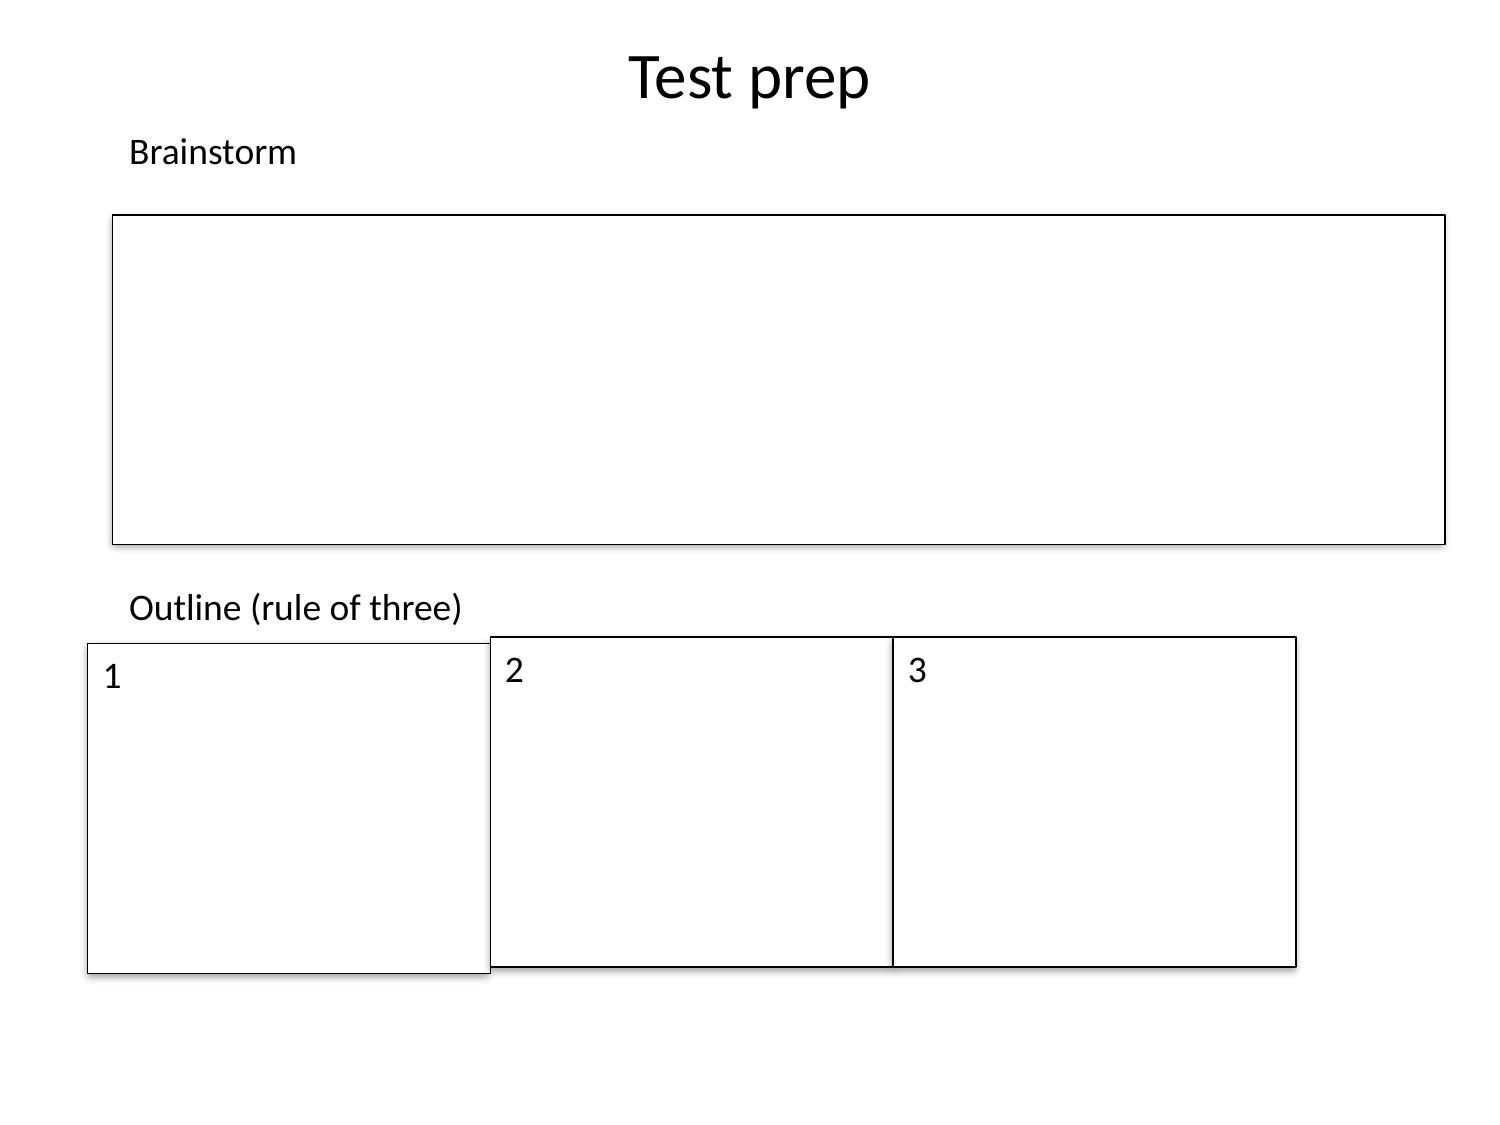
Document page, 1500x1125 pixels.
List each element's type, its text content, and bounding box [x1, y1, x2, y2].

text_box Outline (rule of three) [114, 575, 479, 635]
text_box [112, 214, 1446, 545]
text_box 2 [490, 636, 891, 968]
title Test prep [112, 26, 1388, 120]
text_box Brainstorm [114, 119, 313, 179]
text_box 1 [87, 643, 487, 974]
text_box 3 [892, 636, 1297, 968]
